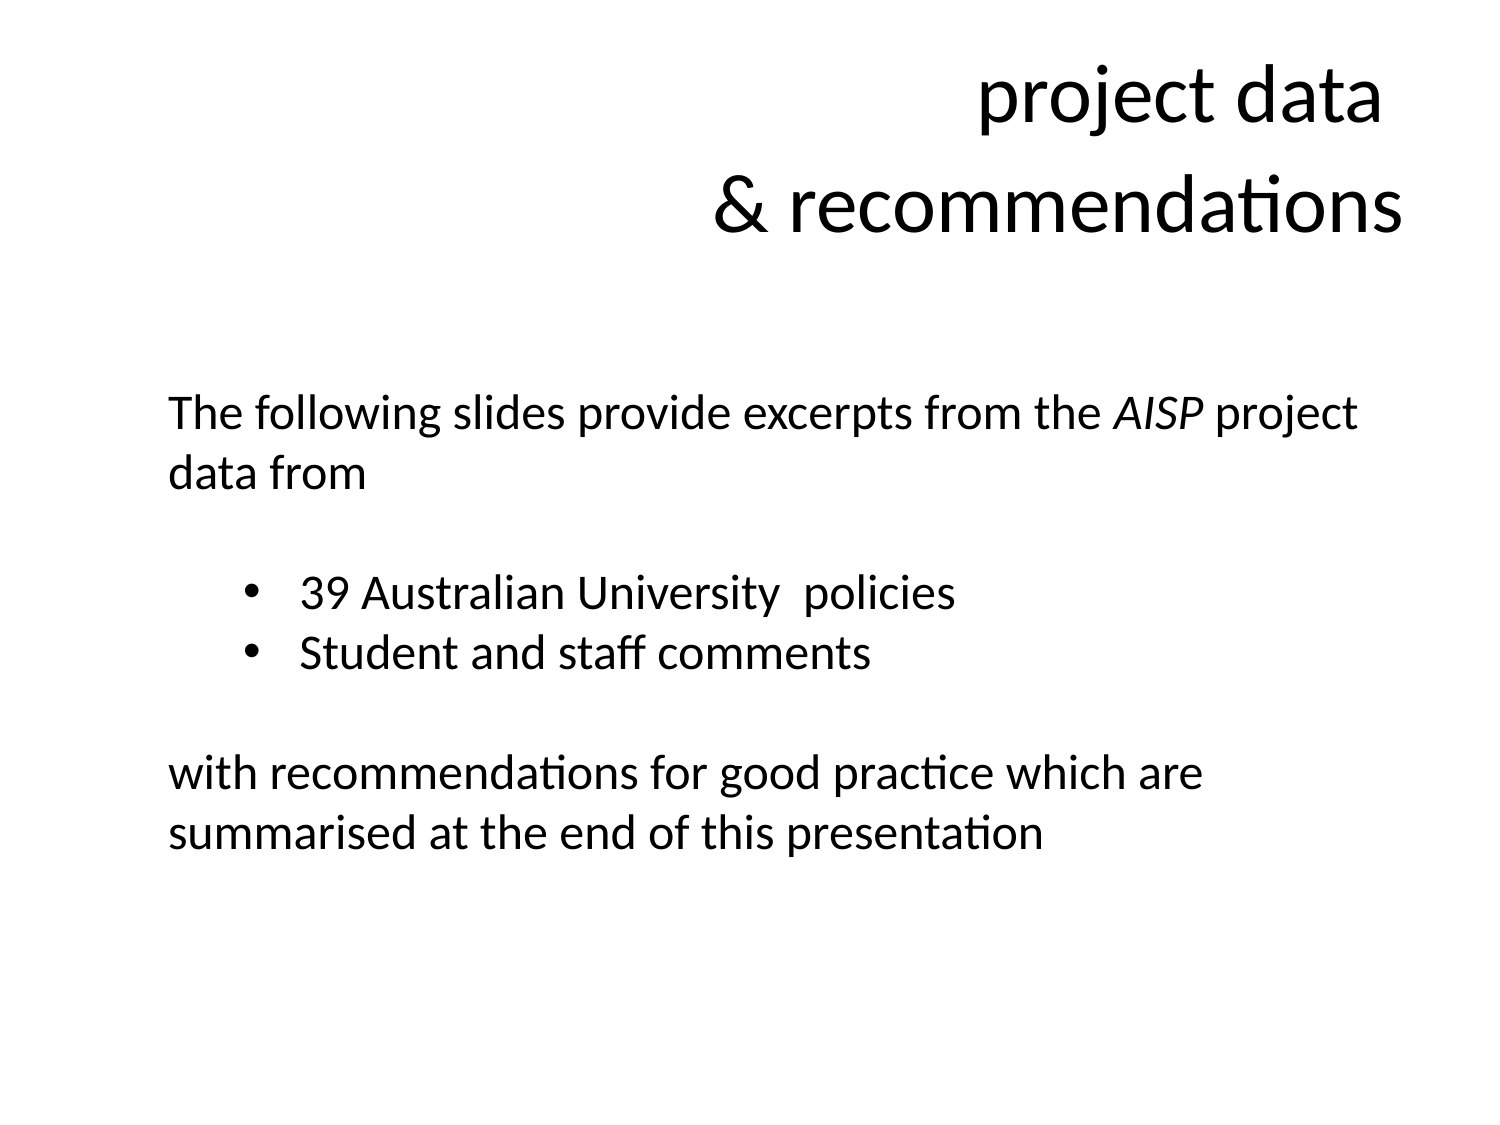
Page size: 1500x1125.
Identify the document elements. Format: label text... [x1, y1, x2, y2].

text_box project data & recommendations The following slides provide excerpts from the AISP project data from 39 Australian University policies Student and staff comments with recommendations for good practice which are summarised at the end of this presentation [78, 31, 1419, 1048]
